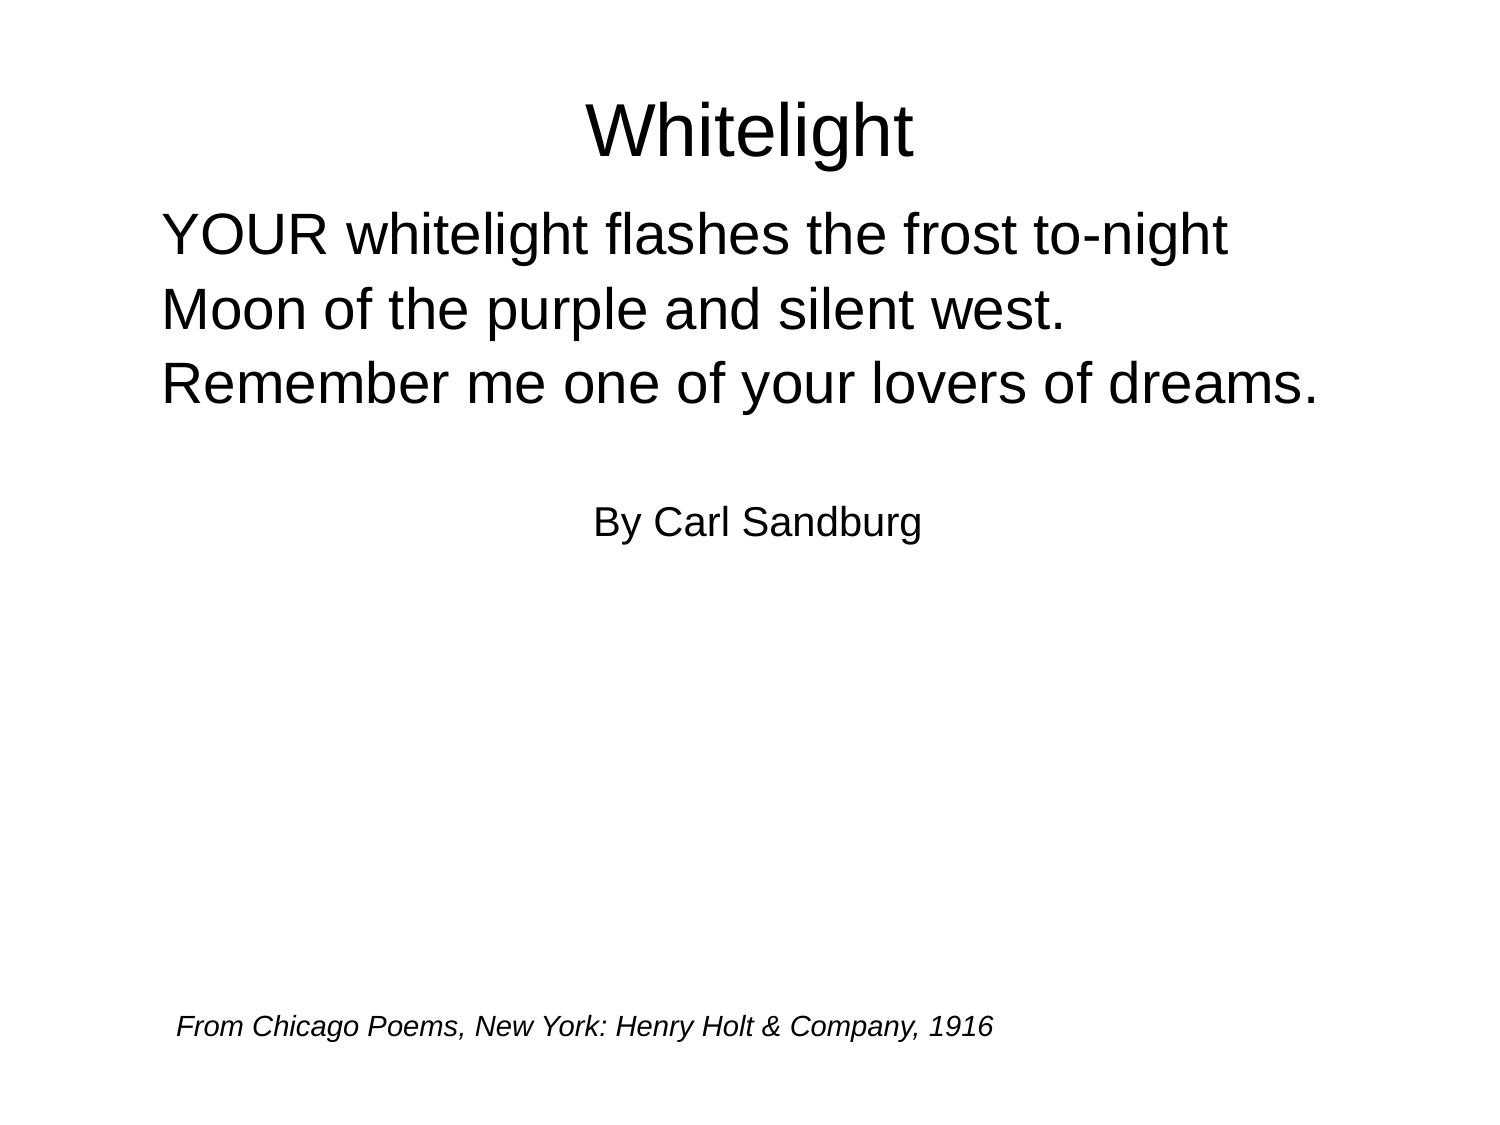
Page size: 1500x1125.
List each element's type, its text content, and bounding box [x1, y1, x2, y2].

title Whitelight [74, 32, 1426, 221]
text_box From Chicago Poems, New York: Henry Holt & Company, 1916 [161, 999, 1142, 1050]
list YOUR whitelight flashes the frost to-night Moon of the purple and silent west. Remember me one of your lovers of dreams. [146, 196, 1348, 451]
text_box By Carl Sandburg [578, 487, 938, 553]
